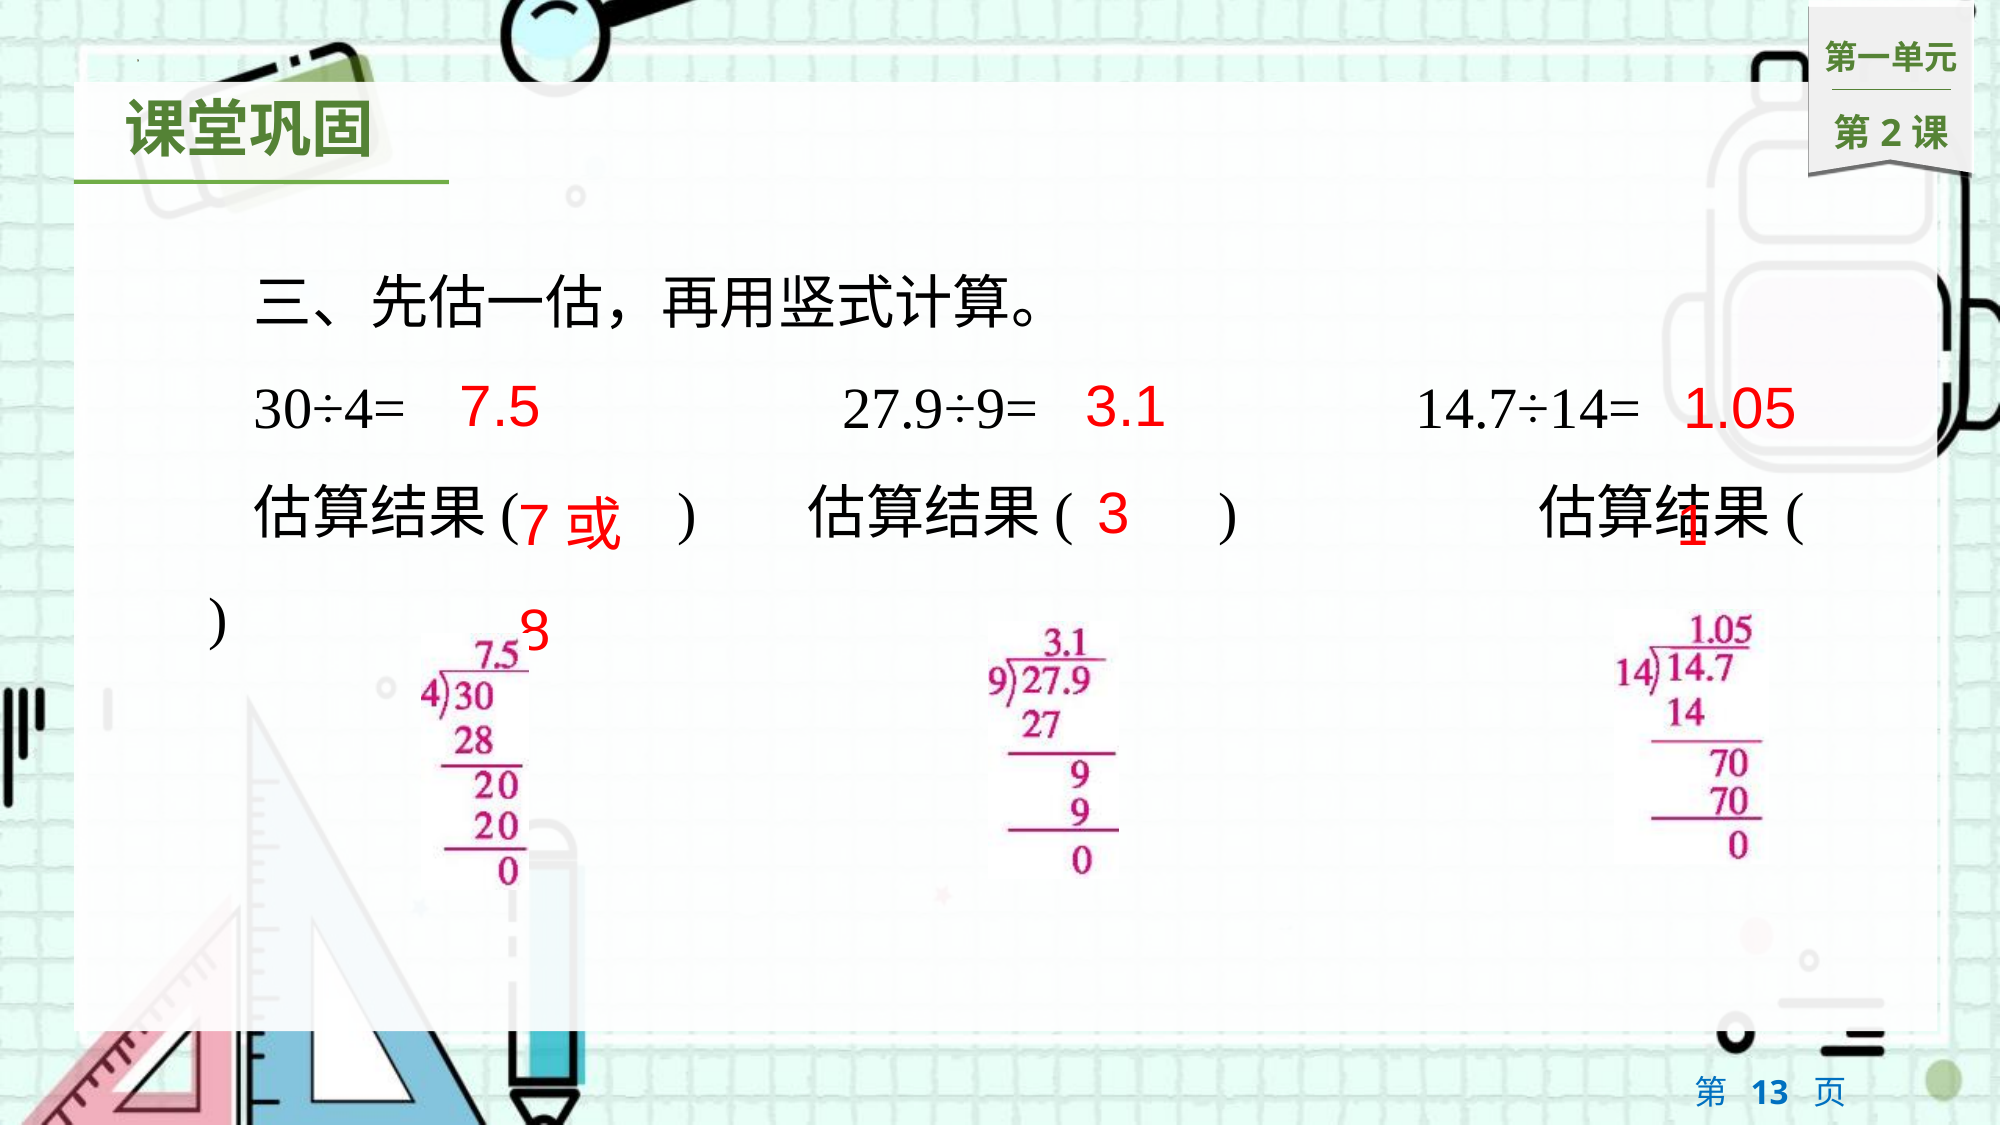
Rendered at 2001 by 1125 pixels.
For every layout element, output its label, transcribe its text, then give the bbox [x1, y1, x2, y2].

picture [421, 633, 529, 890]
text_box 3 [1082, 433, 1231, 539]
text_box 1.05 [1668, 327, 1817, 434]
picture [1938, 168, 1971, 176]
list 7.5 [444, 326, 593, 432]
picture [988, 621, 1119, 879]
text_box 7或8 [503, 444, 652, 550]
text_box 1 [1661, 444, 1810, 550]
picture [0, 0, 2000, 1125]
text_box 3.1 [1070, 326, 1219, 432]
list 三、先估一估，再用竖式计算。 30÷4= 27.9÷9= 14.7÷14= 估算结果( ) 估算结果( ) 估算结果( ) [121, 222, 1903, 985]
picture [1614, 609, 1769, 865]
